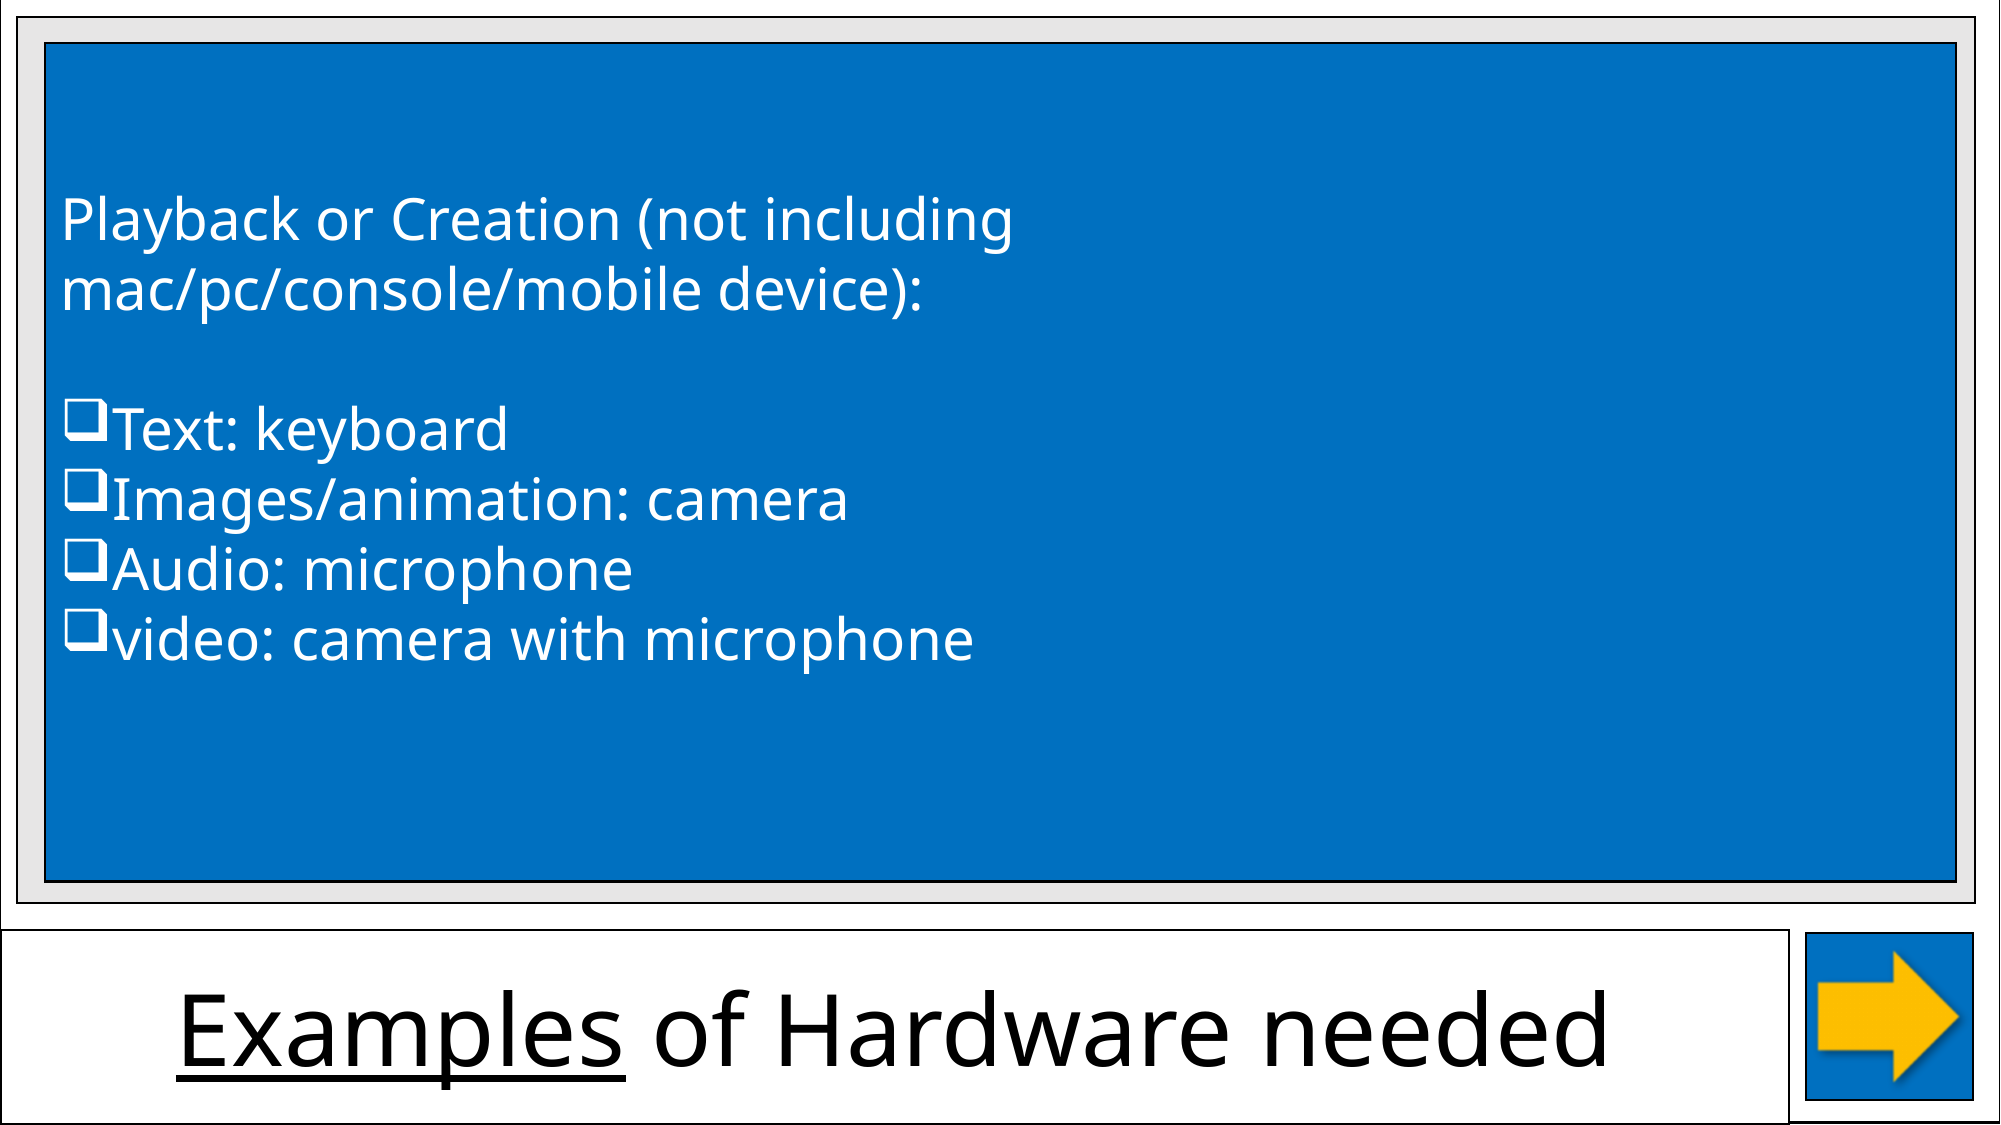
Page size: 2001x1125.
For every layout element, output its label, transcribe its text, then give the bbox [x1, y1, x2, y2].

text_box Examples of Hardware needed [0, 929, 1790, 1125]
text_box [16, 16, 1976, 904]
text_box Playback or Creation (not including mac/pc/console/mobile device): Text: keyboard Images/animation: camera Audio: microphone video: camera with microphone [44, 42, 1957, 883]
text_box [1805, 932, 1974, 1101]
text_box [1817, 949, 1959, 1081]
text_box [0, 0, 2000, 1124]
